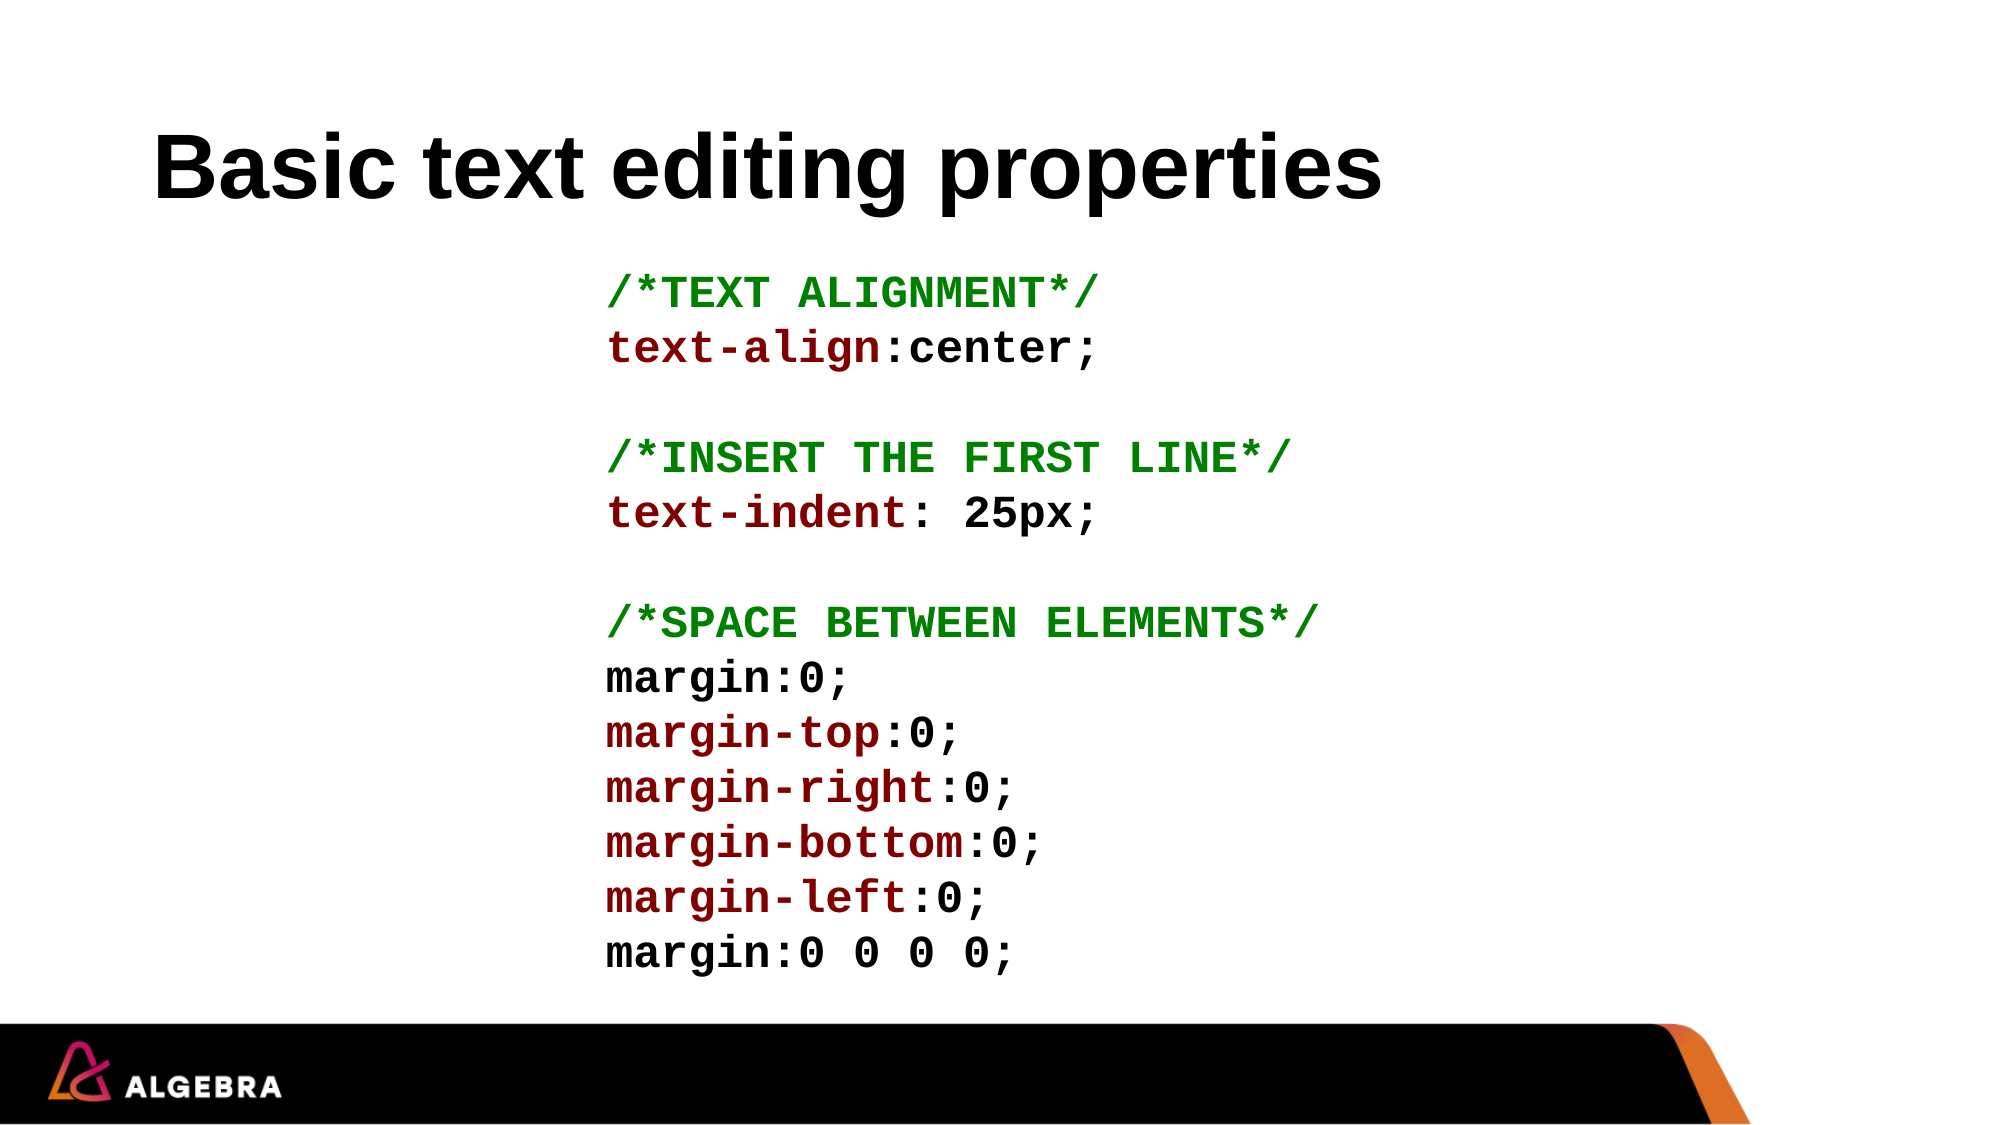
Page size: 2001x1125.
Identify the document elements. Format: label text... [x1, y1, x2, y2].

text_box /*TEXT ALIGNMENT*/ text-align:center; /*INSERT THE FIRST LINE*/ text-indent: 25px; /*SPACE BETWEEN ELEMENTS*/ margin:0; margin-top:0; margin-right:0; margin-bottom:0; margin-left:0; margin:0 0 0 0; [481, 254, 1481, 984]
picture [0, 1023, 1958, 1125]
title Basic text editing properties [137, 59, 1863, 278]
